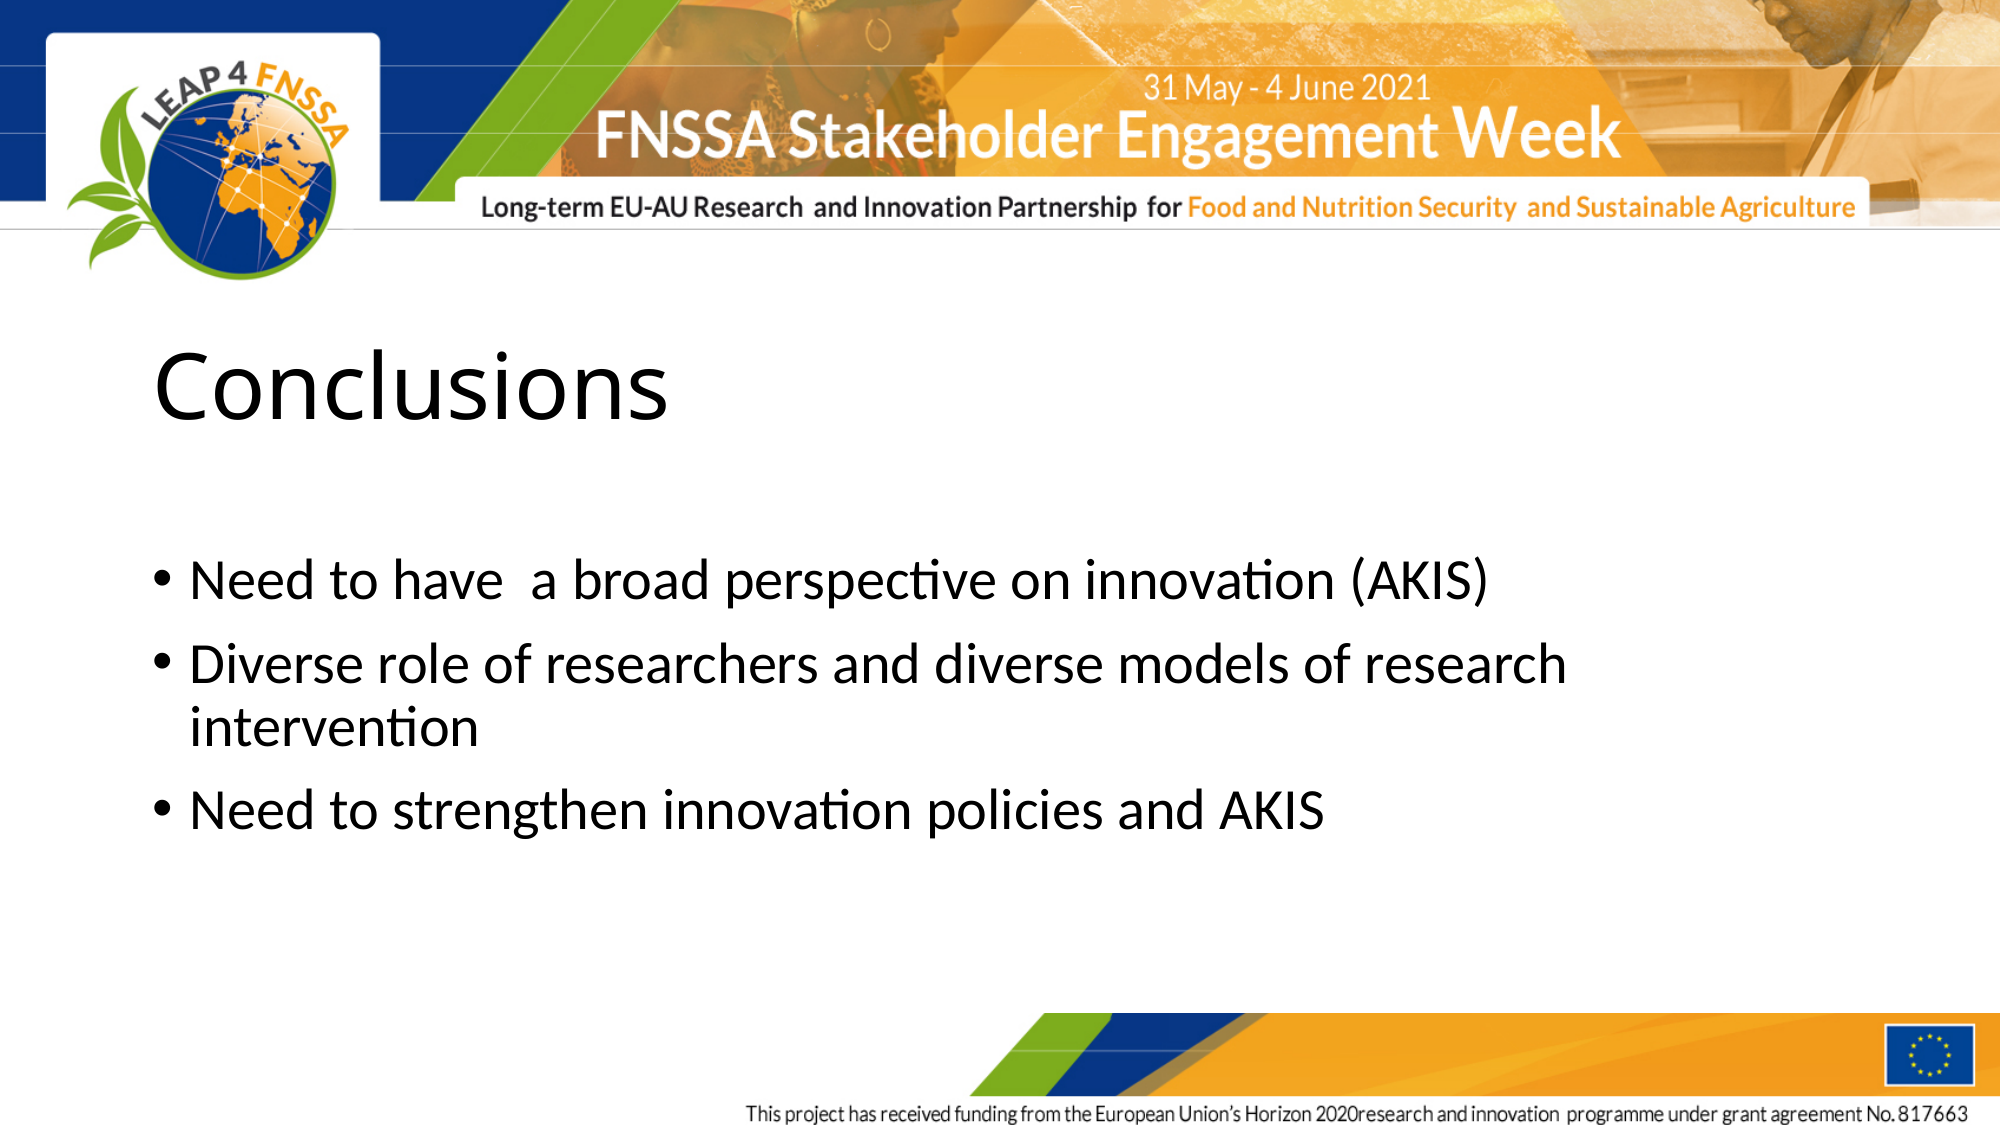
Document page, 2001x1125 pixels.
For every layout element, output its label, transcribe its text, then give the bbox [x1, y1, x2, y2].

title Conclusions [137, 281, 1863, 499]
picture [0, 1013, 2000, 1125]
picture [0, 0, 2000, 333]
list Need to have a broad perspective on innovation (AKIS) Diverse role of researchers and diverse models of research intervention Need to strengthen innovation policies and AKIS [137, 541, 1863, 1014]
